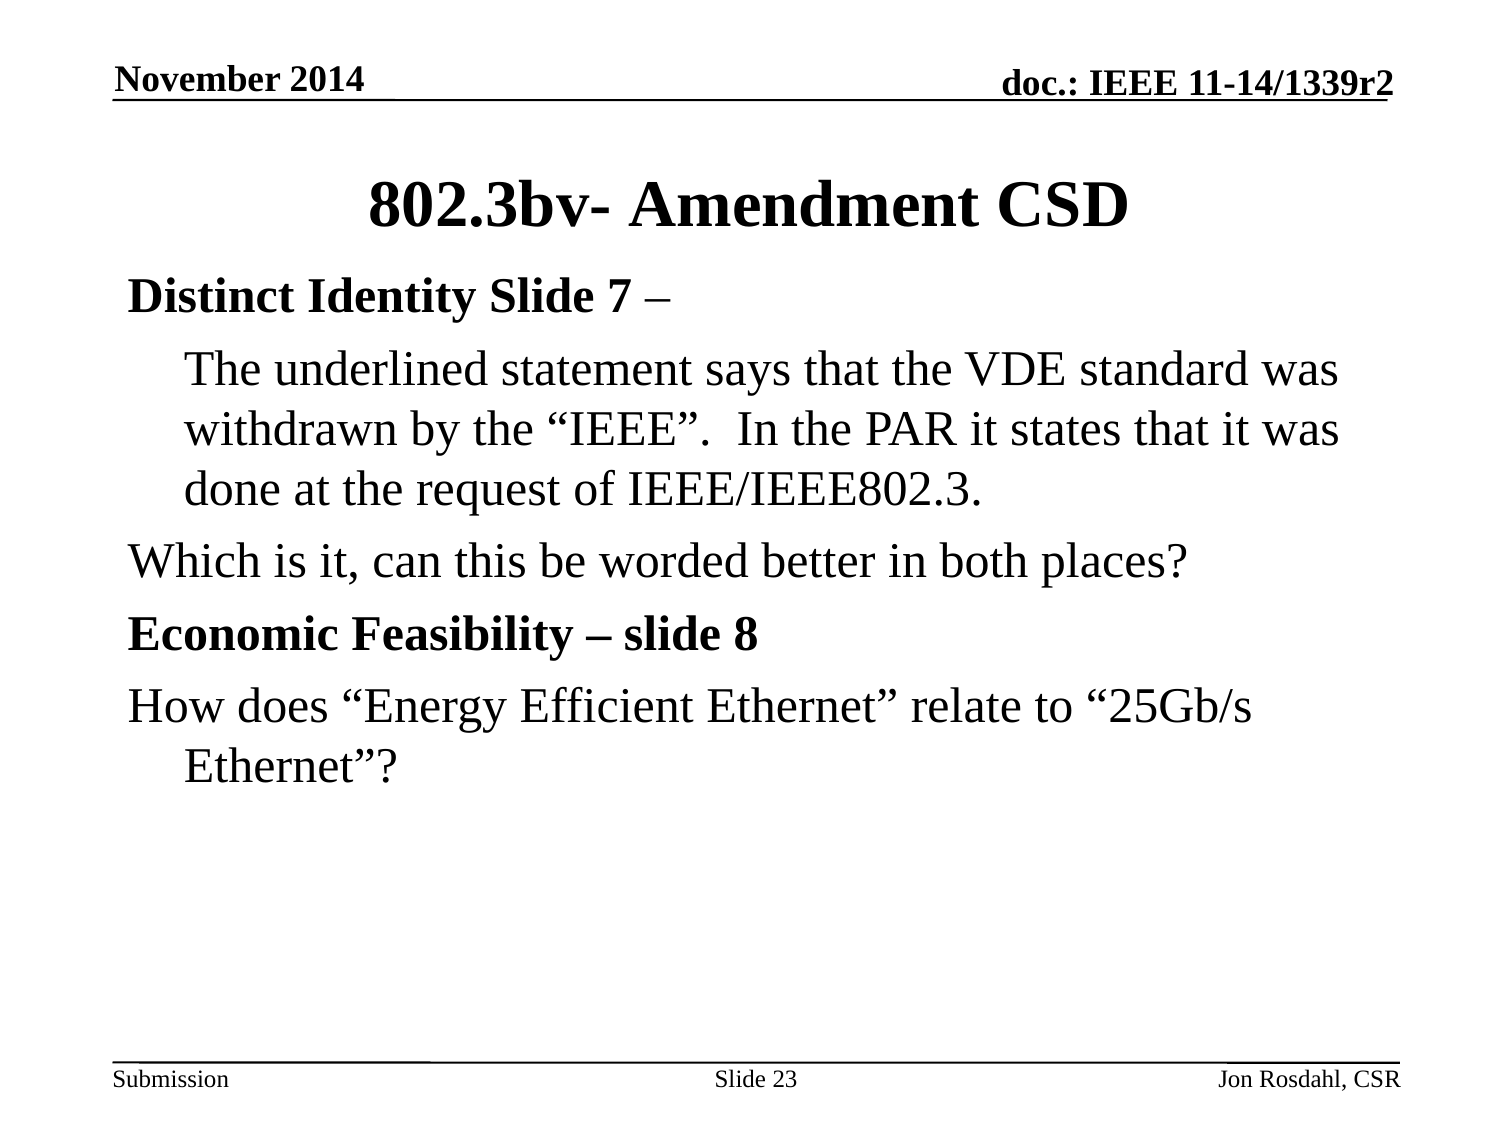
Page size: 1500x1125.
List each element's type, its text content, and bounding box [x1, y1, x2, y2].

slide_number Slide 23 [712, 1061, 800, 1123]
title 802.3bv- Amendment CSD [112, 112, 1388, 255]
footer Jon Rosdahl, CSR [878, 1061, 1402, 1093]
list Distinct Identity Slide 7 – The underlined statement says that the VDE standard was withdrawn by the “IEEE”. In the PAR it states that it was done at the request of IEEE/IEEE802.3. Which is it, can this be worded better in both places? Economic Feasibility – slide 8 How does “Energy Efficient Ethernet” relate to “25Gb/s Ethernet”? [112, 255, 1388, 1000]
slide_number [114, 54, 423, 100]
